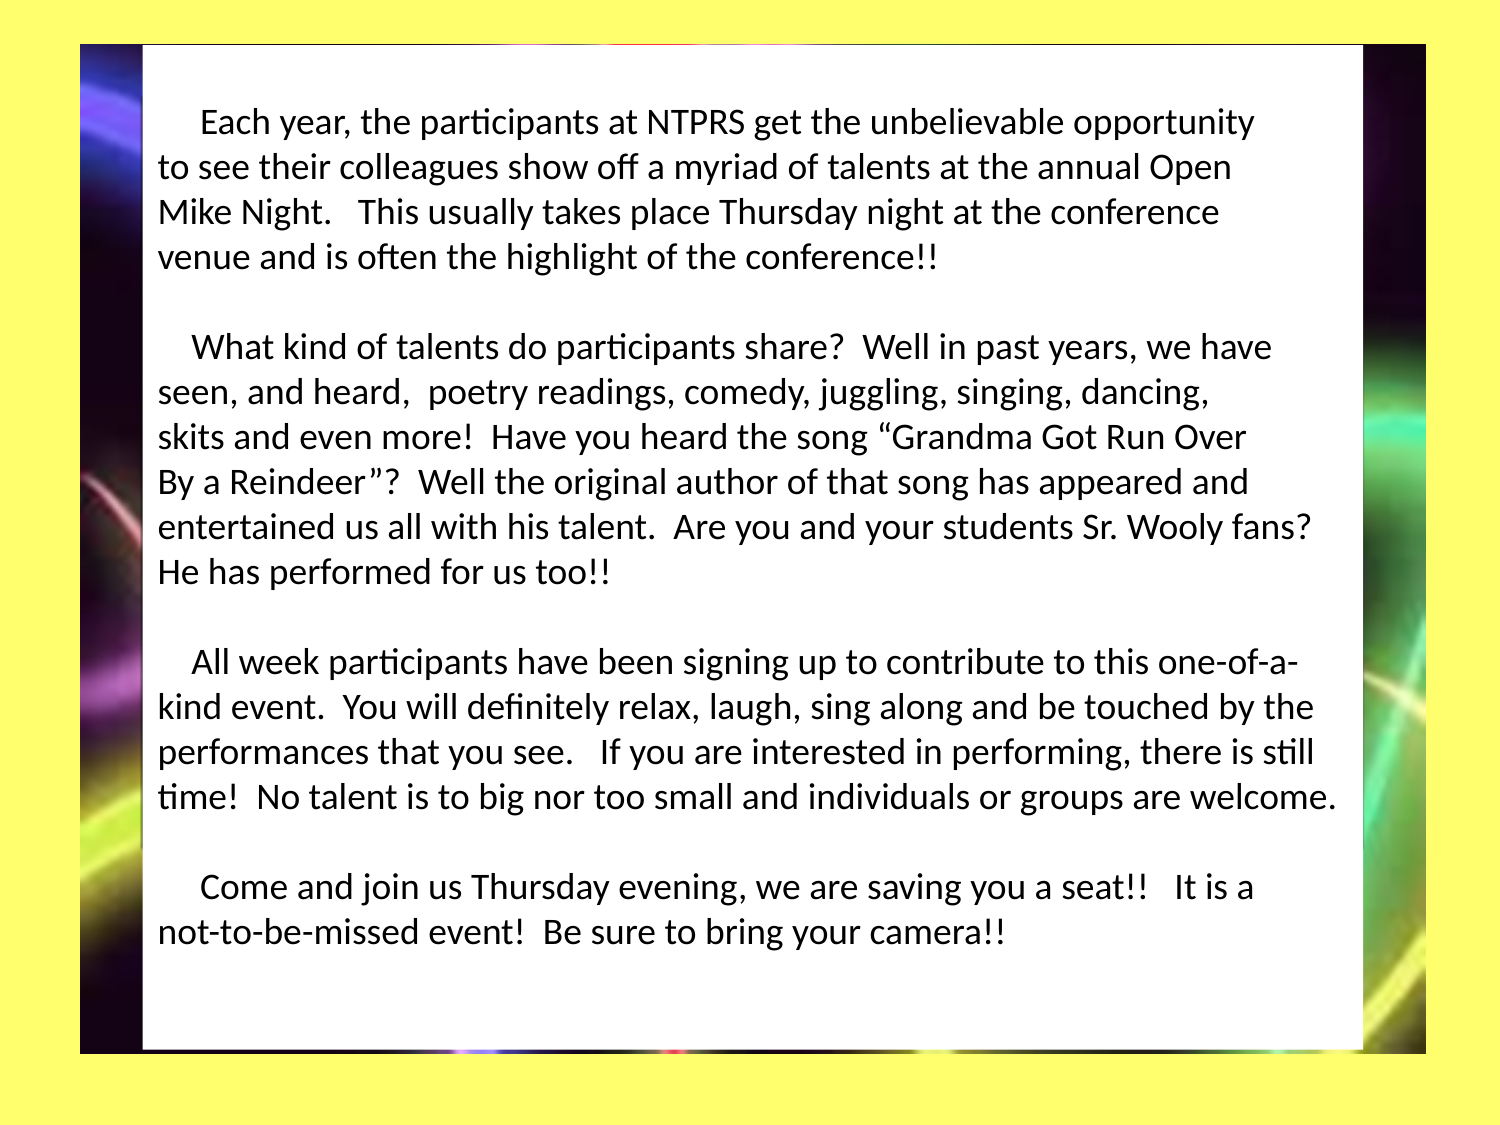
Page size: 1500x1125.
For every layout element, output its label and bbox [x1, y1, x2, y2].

list [79, 44, 1426, 1055]
